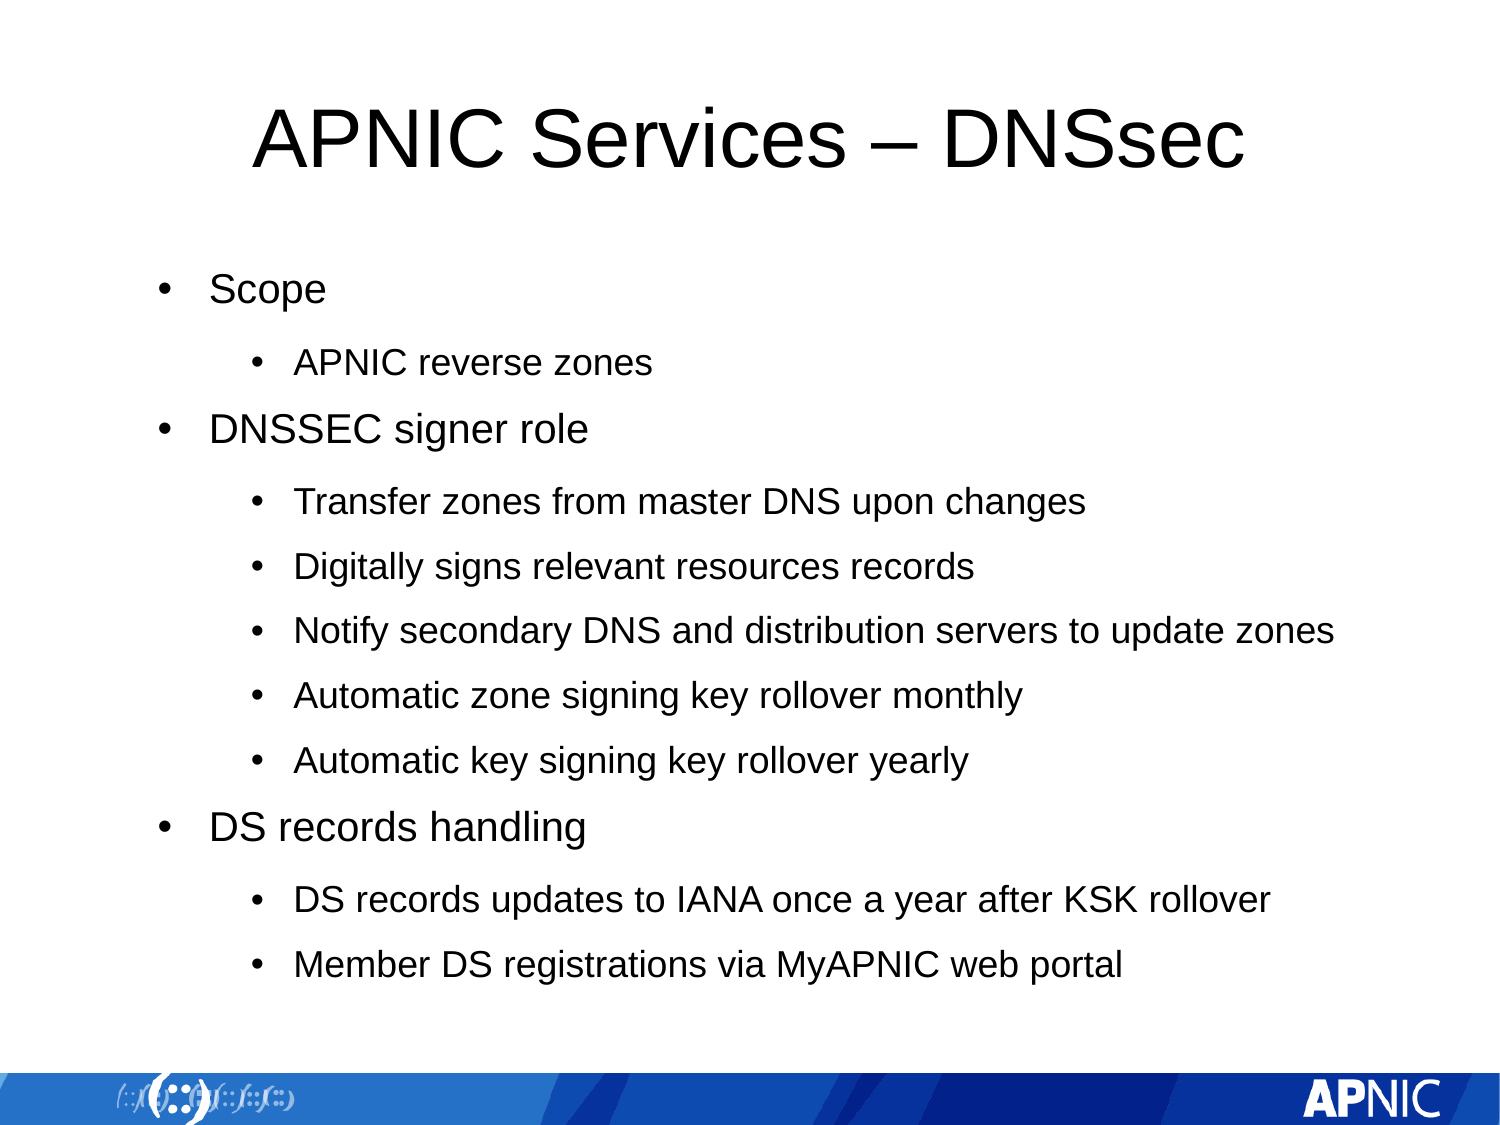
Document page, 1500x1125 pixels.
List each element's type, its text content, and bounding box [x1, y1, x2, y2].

picture [0, 1069, 1500, 1125]
title APNIC Services – DNSsec [74, 44, 1425, 233]
list Scope APNIC reverse zones DNSSEC signer role Transfer zones from master DNS upon changes Digitally signs relevant resources records Notify secondary DNS and distribution servers to update zones Automatic zone signing key rollover monthly Automatic key signing key rollover yearly DS records handling DS records updates to IANA once a year after KSK rollover Member DS registrations via MyAPNIC web portal [74, 262, 1425, 1006]
